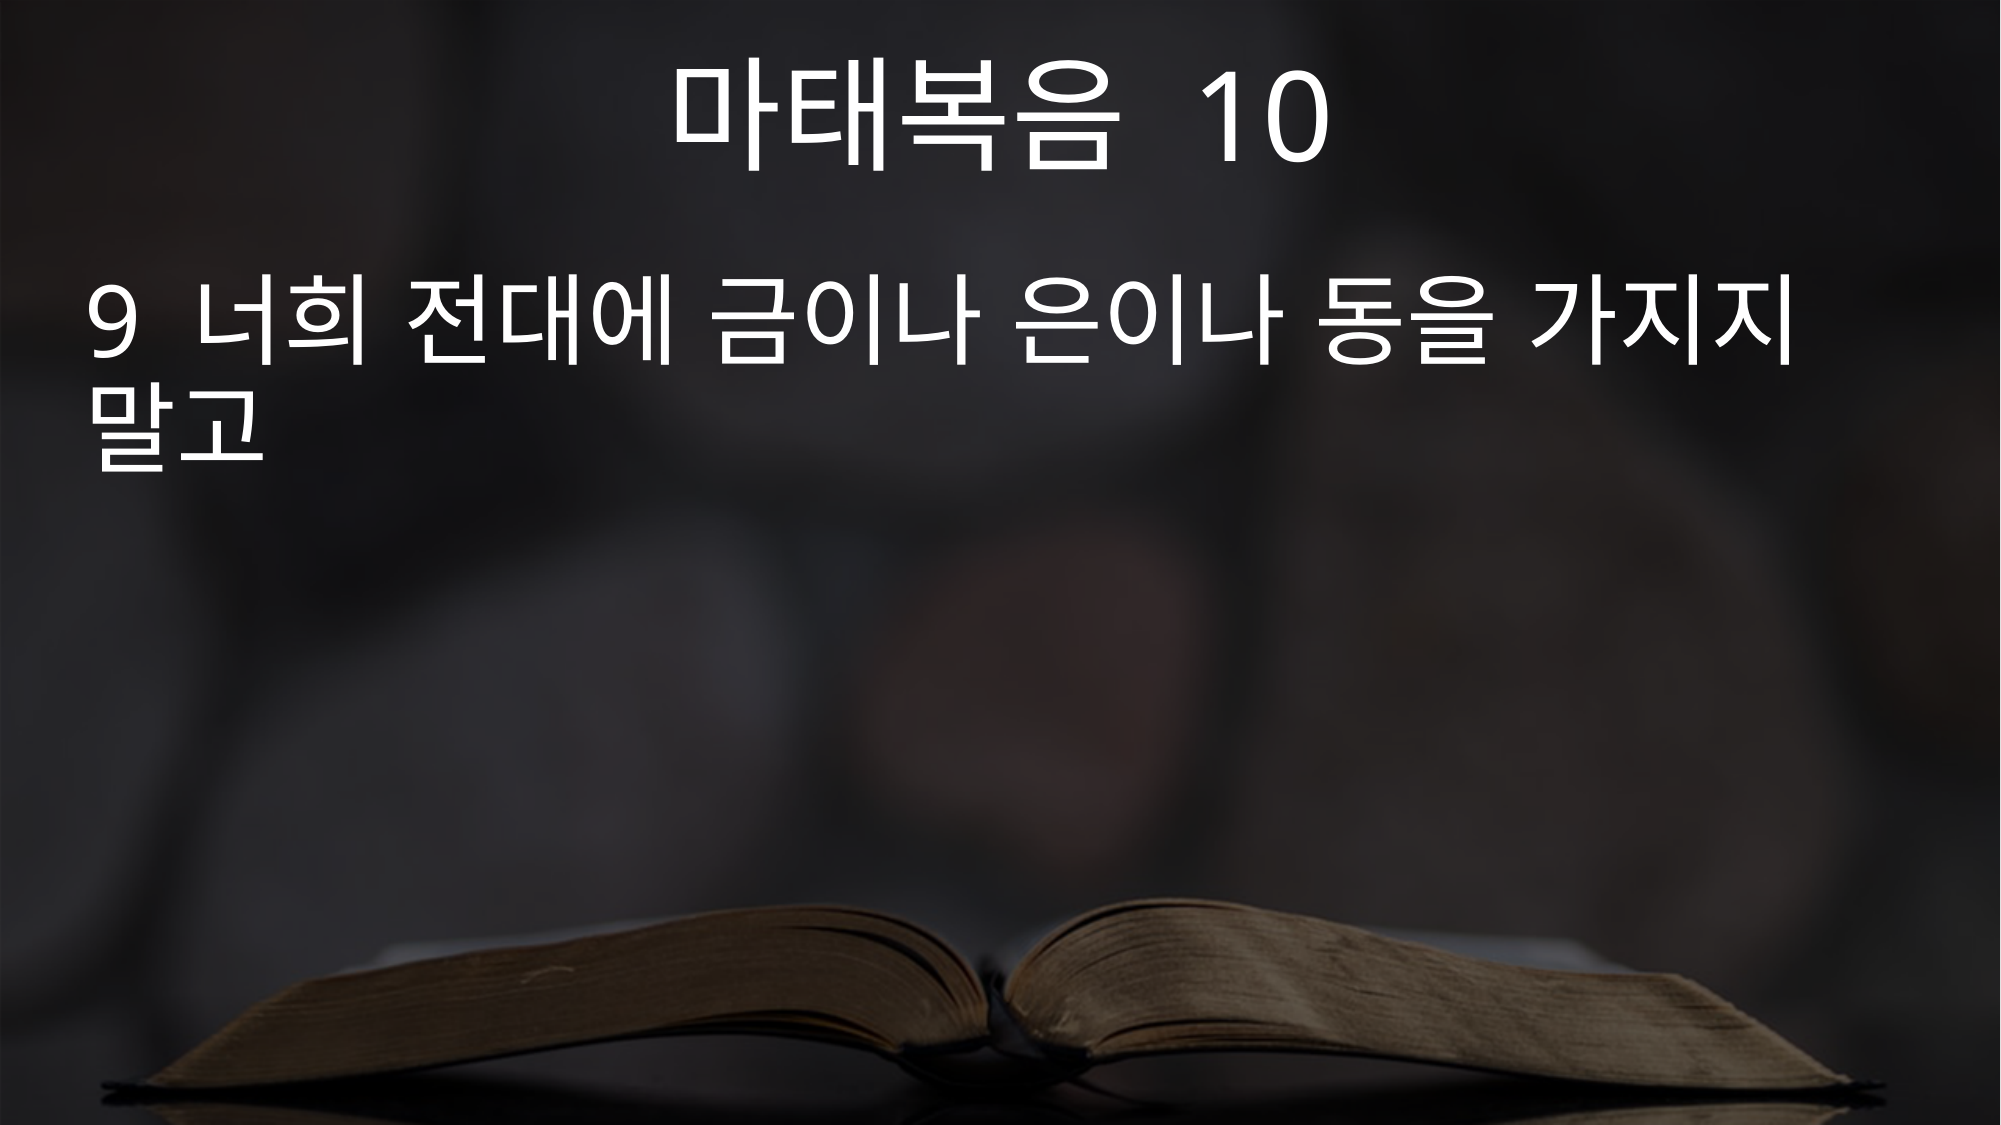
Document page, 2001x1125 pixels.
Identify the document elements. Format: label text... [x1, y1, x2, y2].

footer 마태복음 10 [0, 32, 2000, 192]
list 9 너희 전대에 금이나 은이나 동을 가지지 말고 [69, 263, 1953, 423]
picture [0, 0, 2001, 1125]
